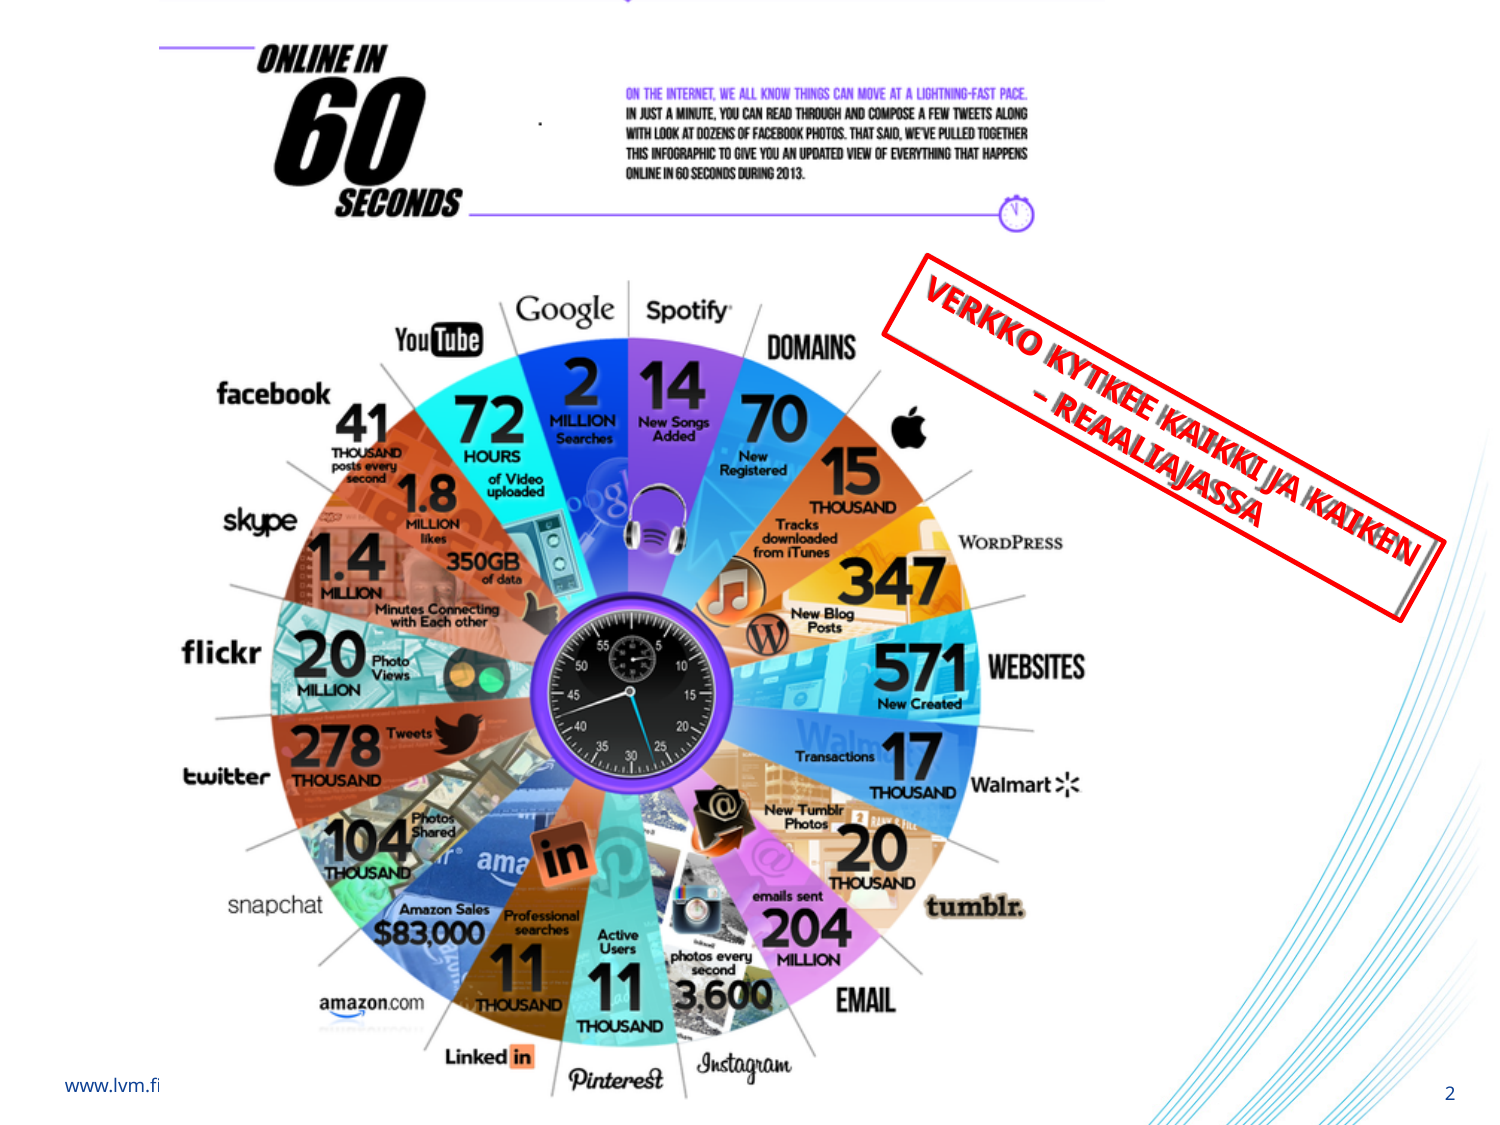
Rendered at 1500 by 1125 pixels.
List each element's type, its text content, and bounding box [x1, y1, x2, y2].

slide_number 2 [1316, 1073, 1471, 1119]
text_box VERKKO KYTKEE KAIKKI JA KAIKEN – REAALIAJASSA [1109, 355, 1445, 621]
picture [159, 0, 1494, 1125]
